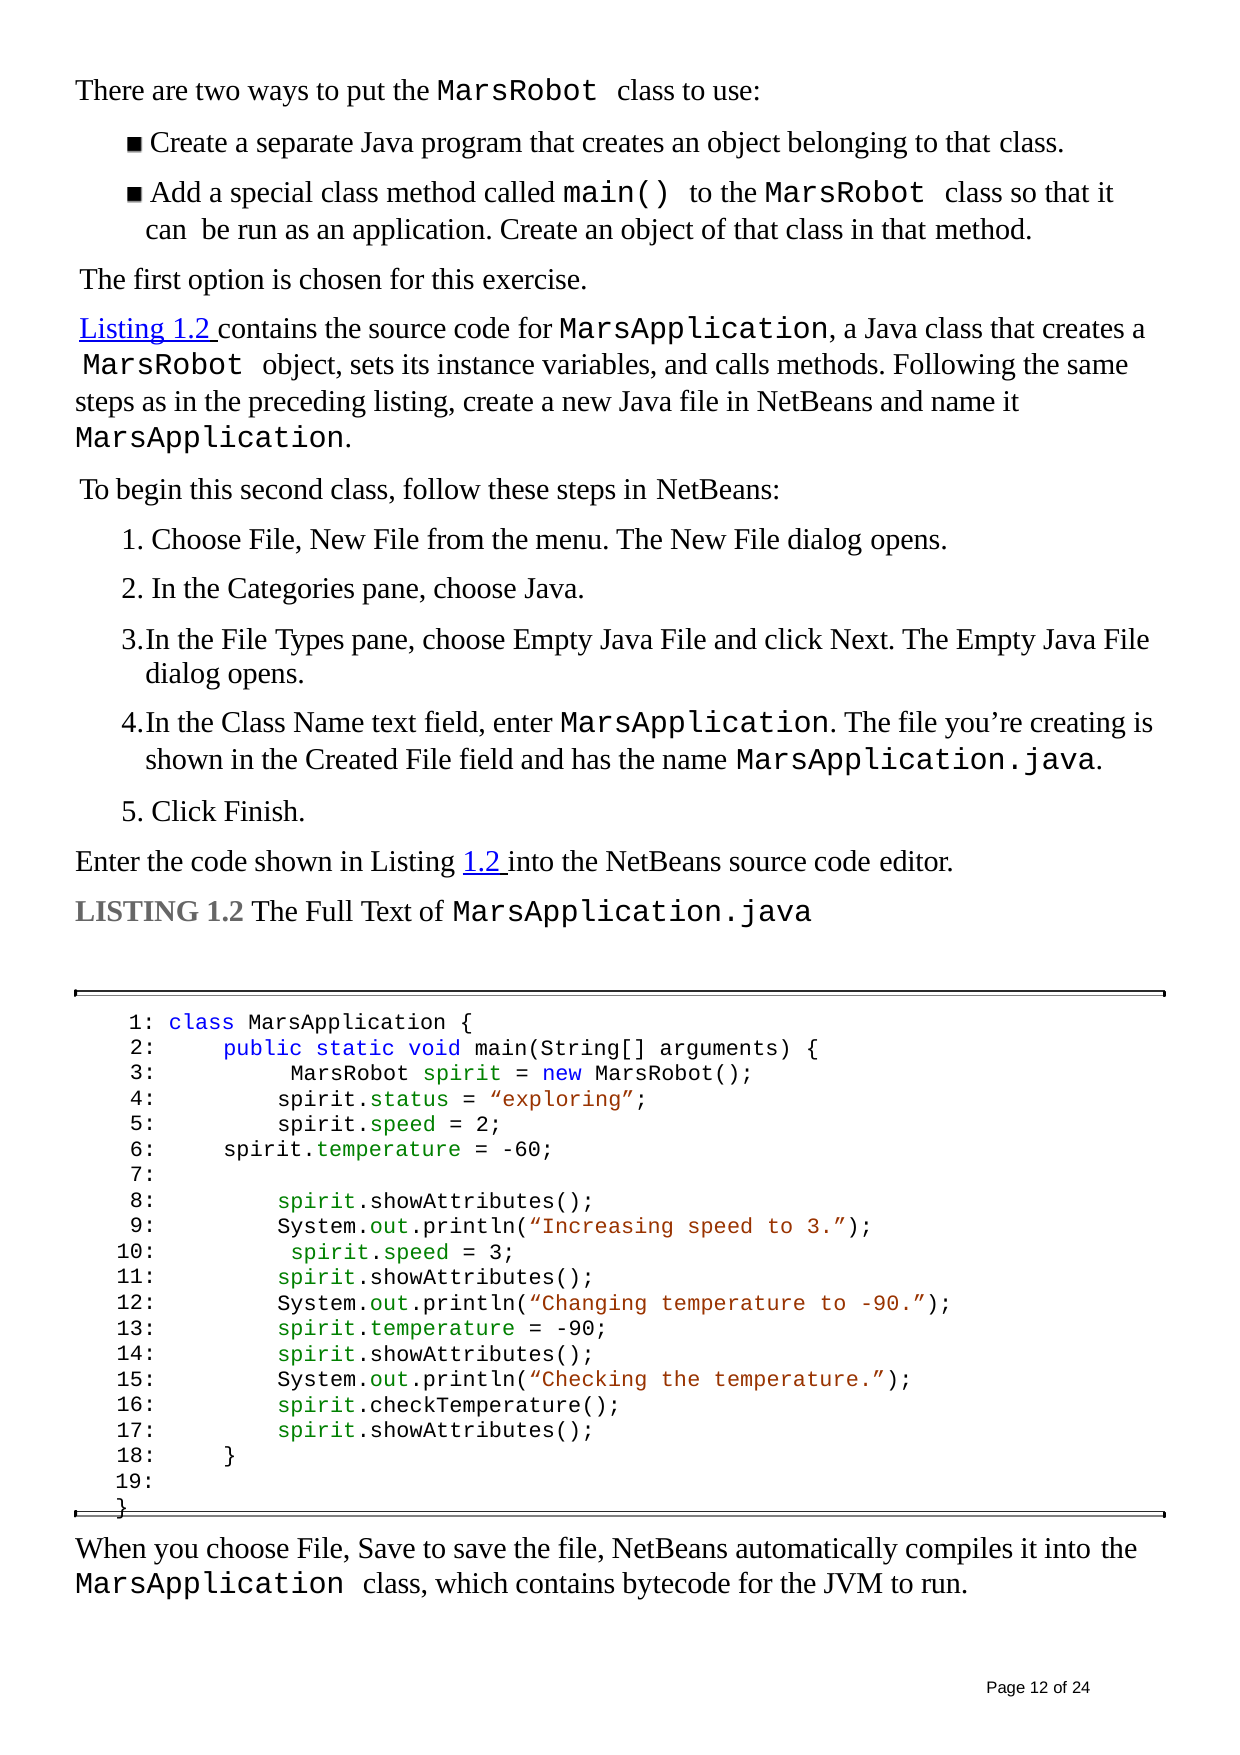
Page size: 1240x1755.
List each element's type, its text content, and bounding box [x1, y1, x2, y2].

text_box There are two ways to put the MarsRobot class to use: Create a separate Java program that creates an object belonging to that class. Add a special class method called main() to the MarsRobot class so that it can be run as an application. Create an object of that class in that method. The first option is chosen for this exercise. Listing 1.2 contains the source code for MarsApplication, a Java class that creates a MarsRobot object, sets its instance variables, and calls methods. Following the same steps as in the preceding listing, create a new Java file in NetBeans and name it MarsApplication. To begin this second class, follow these steps in NetBeans: Choose File, New File from the menu. The New File dialog opens. In the Categories pane, choose Java. In the File Types pane, choose Empty Java File and click Next. The Empty Java File dialog opens. In the Class Name text field, enter MarsApplication. The file you’re creating is shown in the Created File field and has the name MarsApplication.java. Click Finish. Enter the code shown in Listing 1.2 into the NetBeans source code editor. LISTING 1.2 The Full Text of MarsApplication.java [72, 51, 1168, 927]
text_box When you choose File, Save to save the file, NetBeans automatically compiles it into the MarsApplication class, which contains bytecode for the JVM to run. [72, 1526, 1143, 1600]
text_box 1: class MarsApplication { [126, 1004, 482, 1034]
text_box spirit.showAttributes(); System.out.println(“Increasing speed to 3.”); spirit.speed = 3; spirit.showAttributes(); System.out.println(“Changing temperature to -90.”); spirit.temperature = -90; spirit.showAttributes(); System.out.println(“Checking the temperature.”); spirit.checkTemperature(); spirit.showAttributes(); [275, 1183, 968, 1442]
text_box 2: 3: 4: 5: 6: 7: 8: 9: 10: 11: 12: 13: 14: 15: 16: 17: 18: 19: } [113, 1030, 185, 1519]
slide_number Page 10 of 24 [984, 1676, 1093, 1755]
text_box public static void main(String[] arguments) { MarsRobot spirit = new MarsRobot(); spirit.status = “exploring”; spirit.speed = 2; spirit.temperature = -60; [221, 1030, 833, 1162]
text_box } [221, 1438, 239, 1468]
